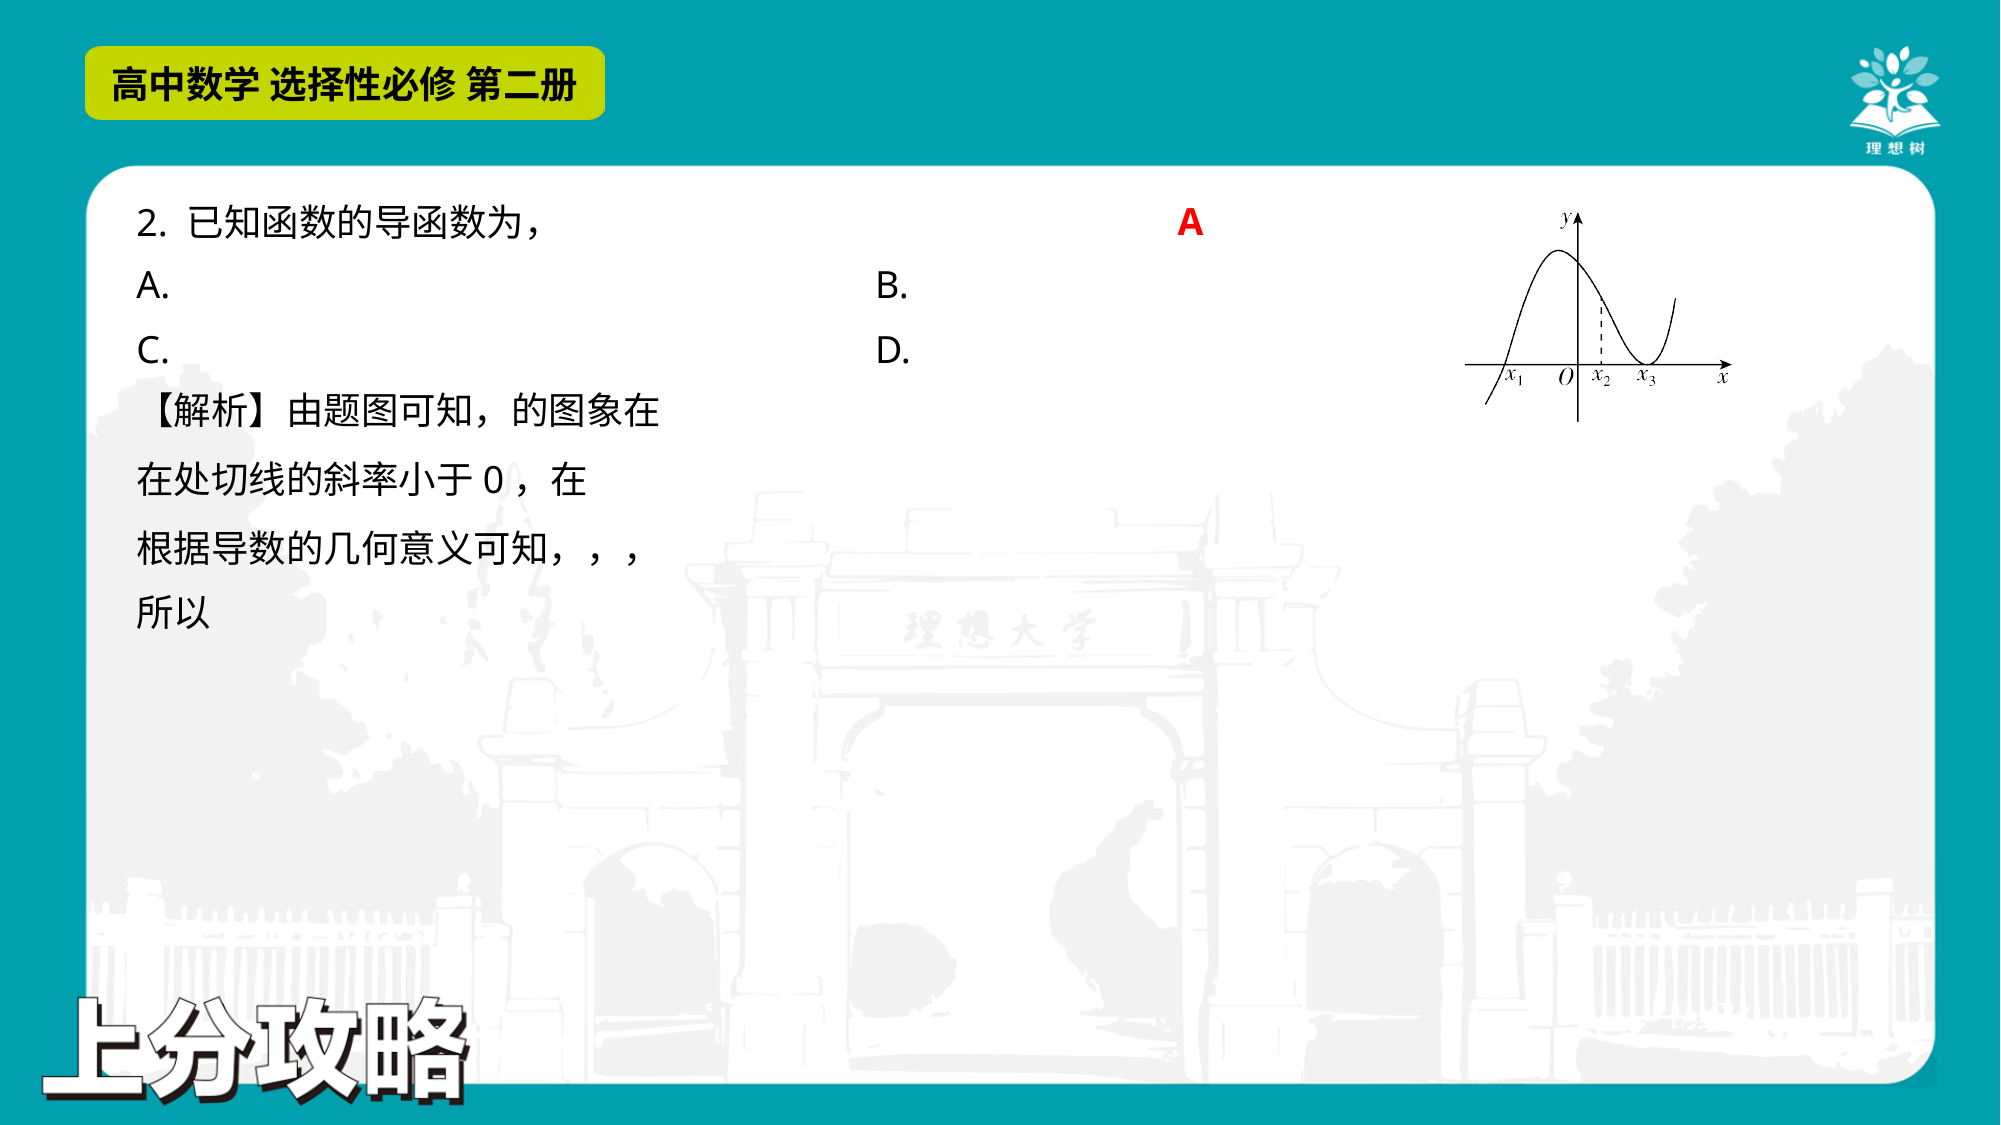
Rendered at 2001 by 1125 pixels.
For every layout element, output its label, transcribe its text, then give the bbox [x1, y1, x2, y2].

text_box A [1163, 176, 1218, 237]
picture [0, 0, 2000, 1125]
